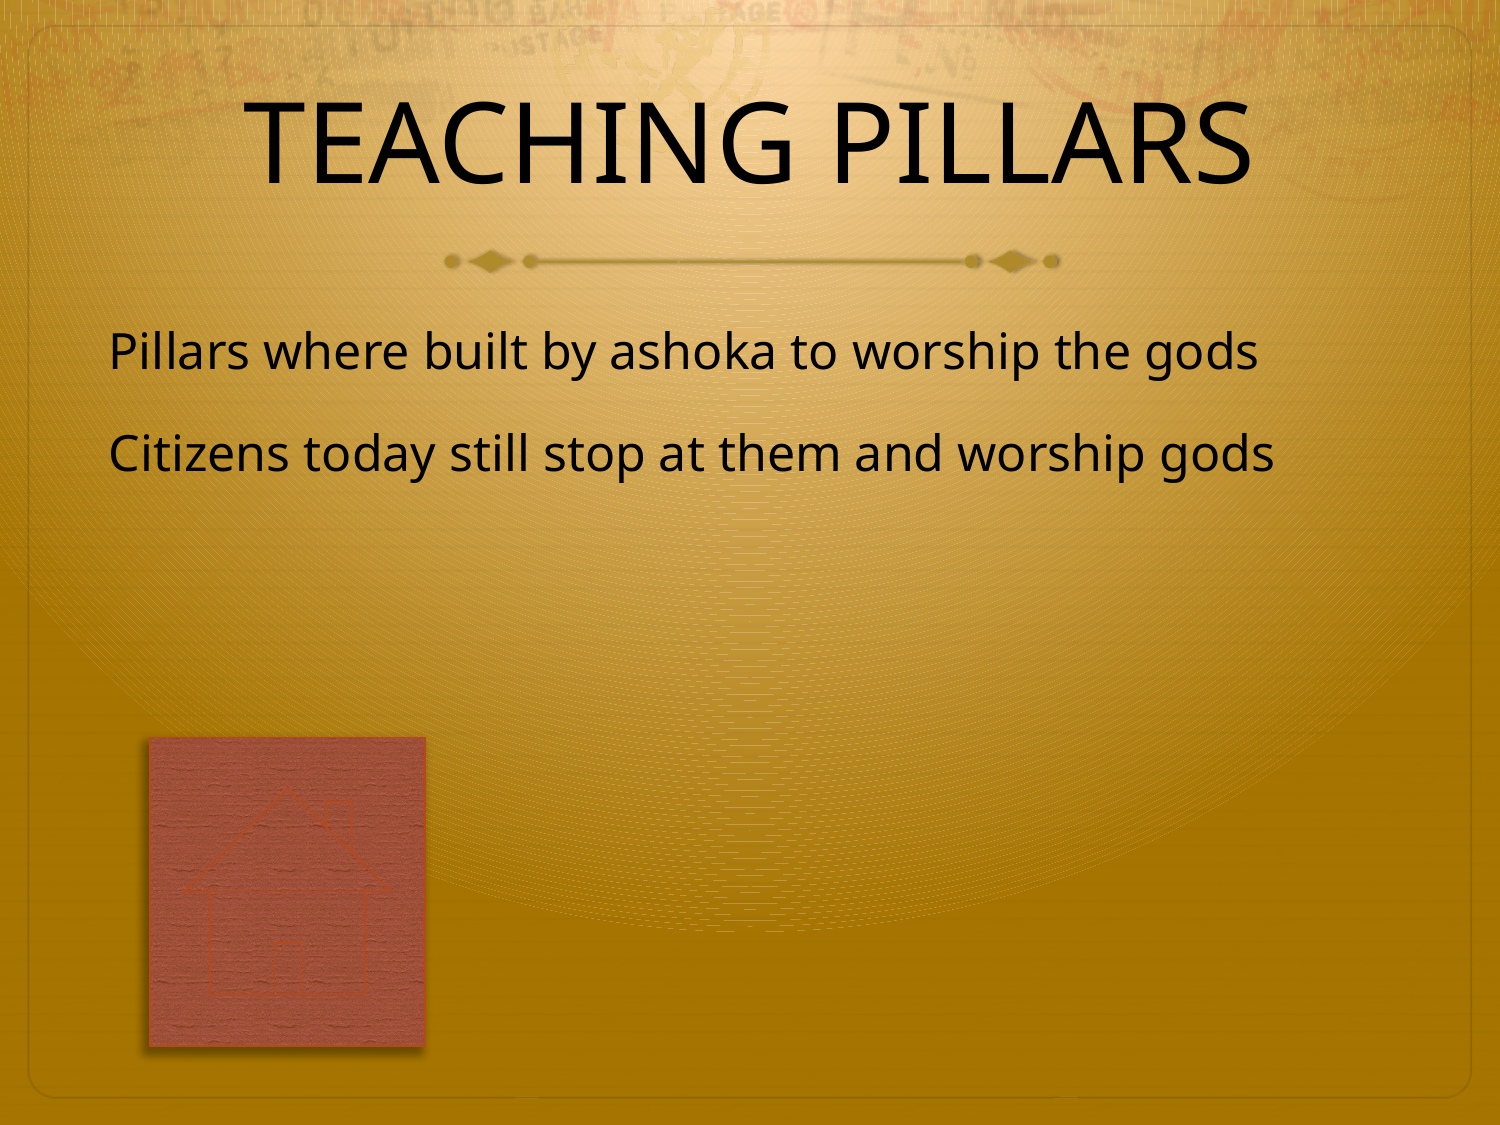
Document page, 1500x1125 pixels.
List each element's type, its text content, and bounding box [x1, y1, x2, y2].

list Pillars where built by ashoka to worship the gods Citizens today still stop at them and worship gods [93, 312, 1407, 988]
picture [0, 0, 1500, 1125]
title TEACHING PILLARS [93, 45, 1407, 233]
text_box [149, 737, 426, 1047]
